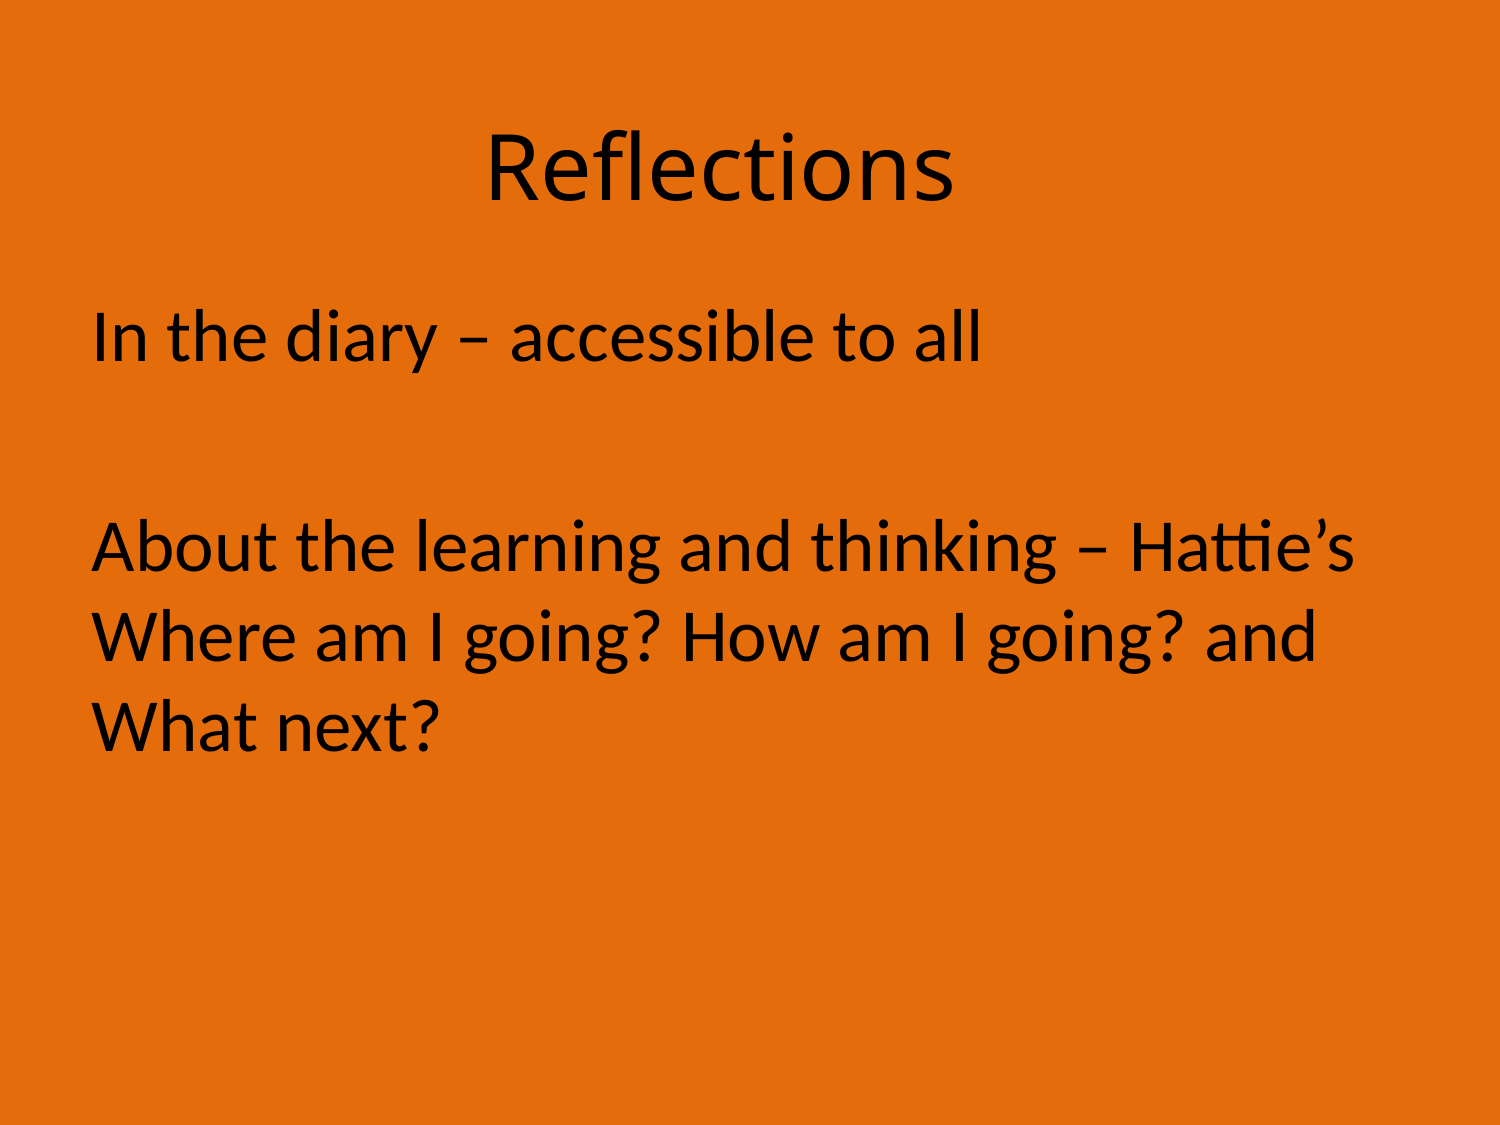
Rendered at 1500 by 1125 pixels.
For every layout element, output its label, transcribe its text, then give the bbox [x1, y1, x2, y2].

subtitle In the diary – accessible to all About the learning and thinking – Hattie’s Where am I going? How am I going? and What next? [76, 278, 1412, 965]
title Reflections [407, 101, 1057, 225]
